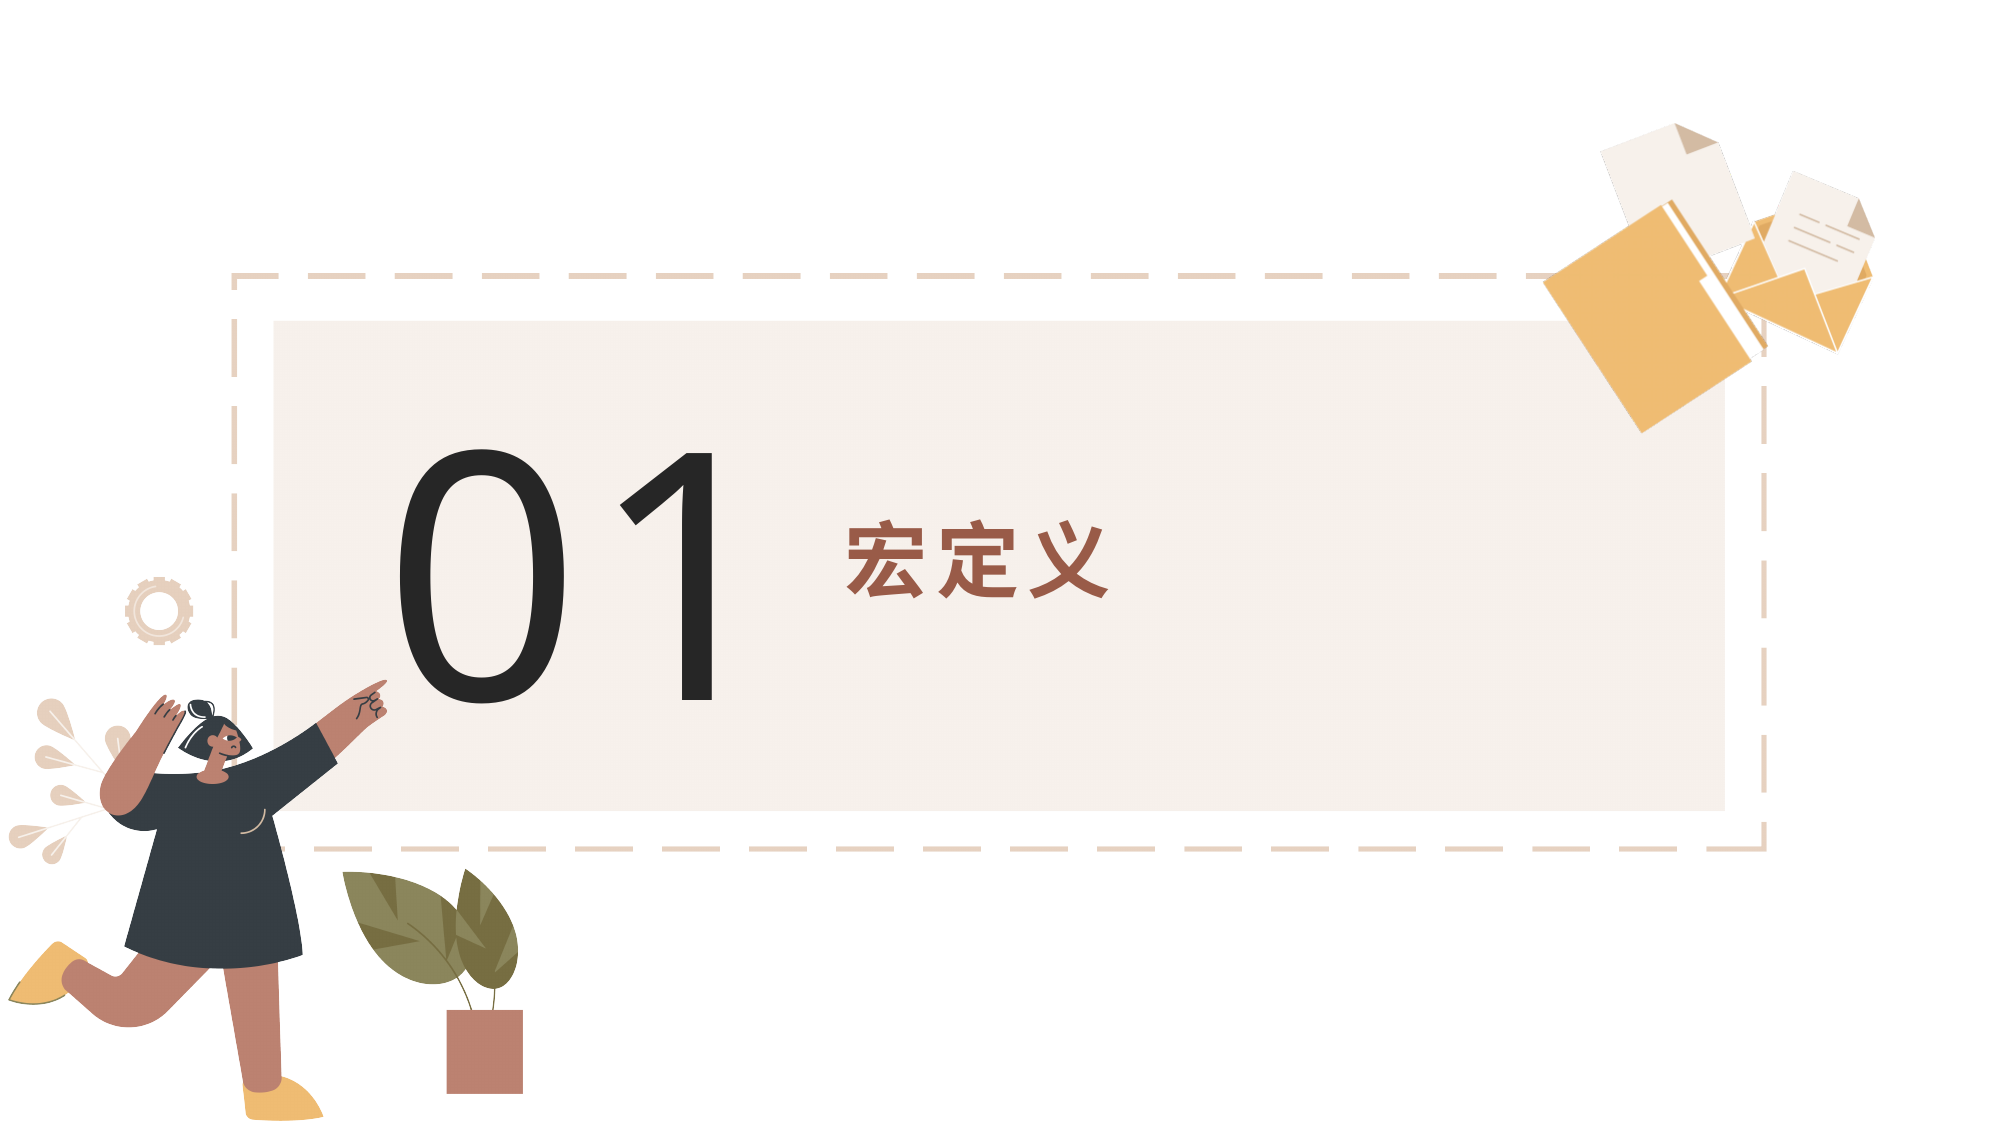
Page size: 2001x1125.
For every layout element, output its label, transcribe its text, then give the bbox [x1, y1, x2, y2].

picture [0, 0, 2001, 1125]
title 宏定义 [827, 492, 1698, 624]
text_box 01 [326, 300, 798, 825]
